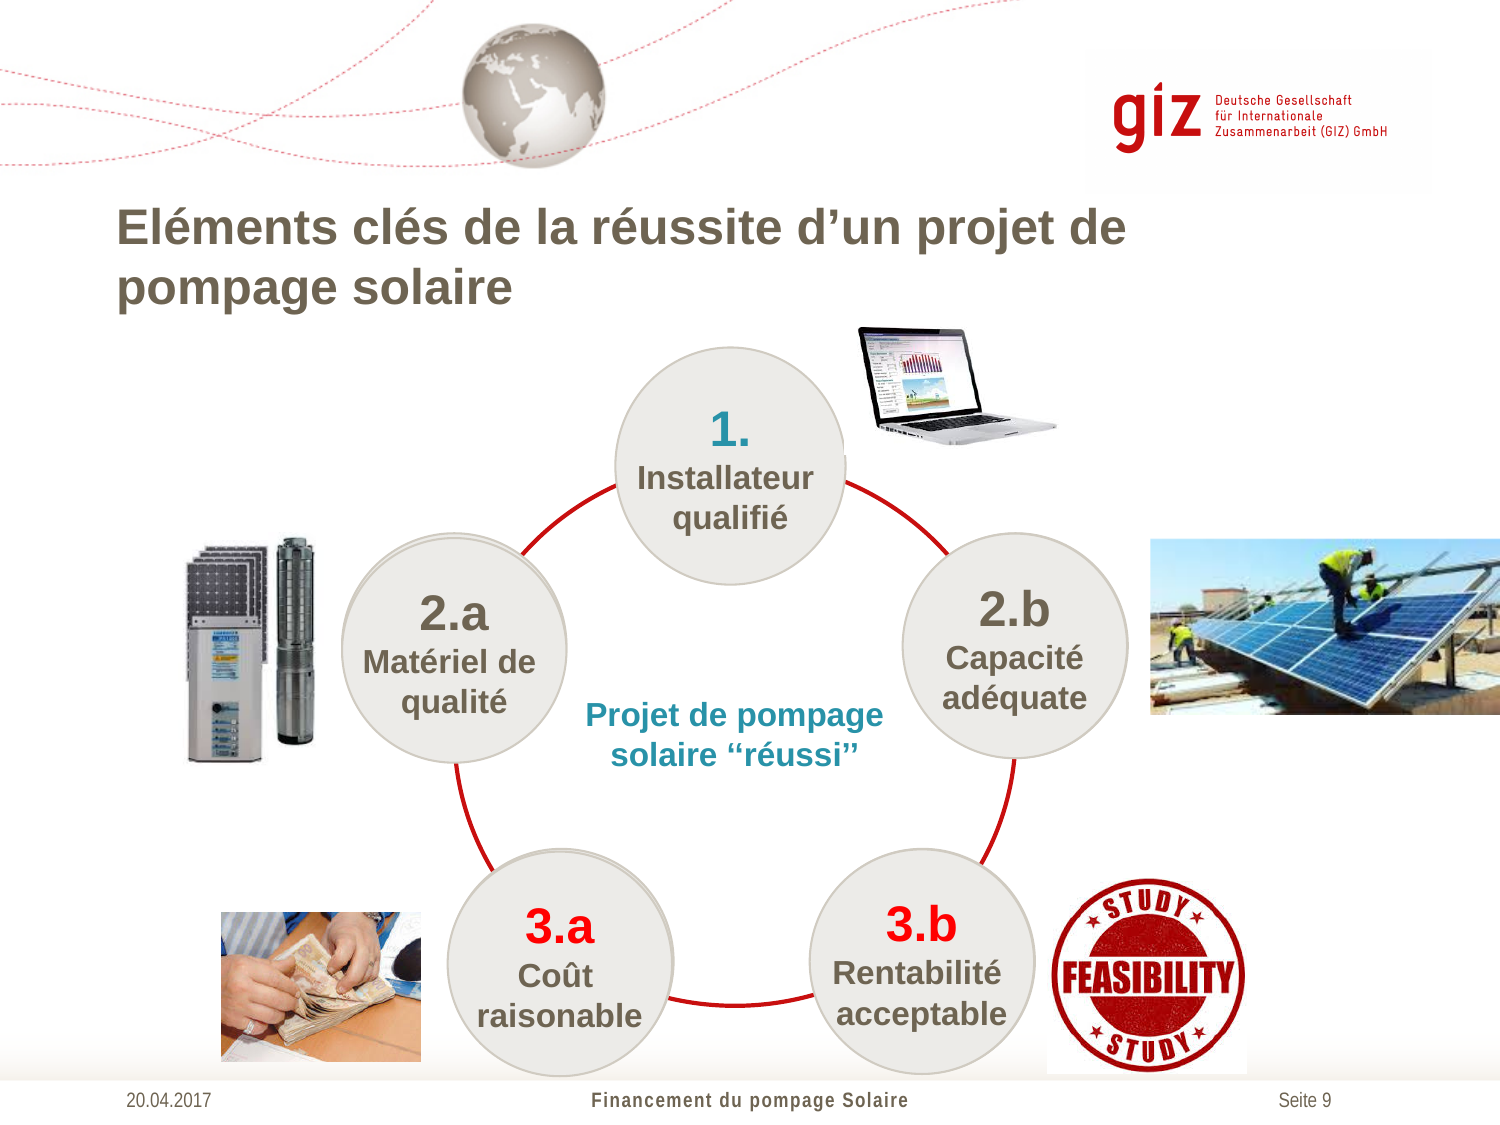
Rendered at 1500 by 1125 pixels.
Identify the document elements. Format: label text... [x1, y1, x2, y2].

text_box 2.a Matériel de qualité [342, 538, 567, 763]
picture [0, 0, 1063, 192]
text_box 2.a Coût raisonable [343, 533, 566, 632]
footer Financement du pompage Solaire [469, 1079, 1031, 1121]
picture [0, 878, 1500, 1081]
text_box 3.b Rentabilité acceptable [809, 849, 1035, 1074]
picture [176, 531, 324, 770]
picture [1149, 535, 1500, 715]
text_box 2.b Capacité adéquate [902, 533, 1128, 759]
picture [1085, 49, 1432, 194]
text_box 1. Installateur qualifié [615, 347, 846, 585]
text_box 3.a Coût raisonable [447, 851, 673, 1077]
picture [844, 319, 1064, 455]
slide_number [111, 1079, 325, 1121]
text_box Projet de pompage solaire ‘‘réussi’’ [453, 479, 1017, 1008]
title Eléments clés de la réussite d’un projet de pompage solaire [100, 187, 1377, 289]
text_box 3.a Matériel de qualité [473, 848, 674, 993]
